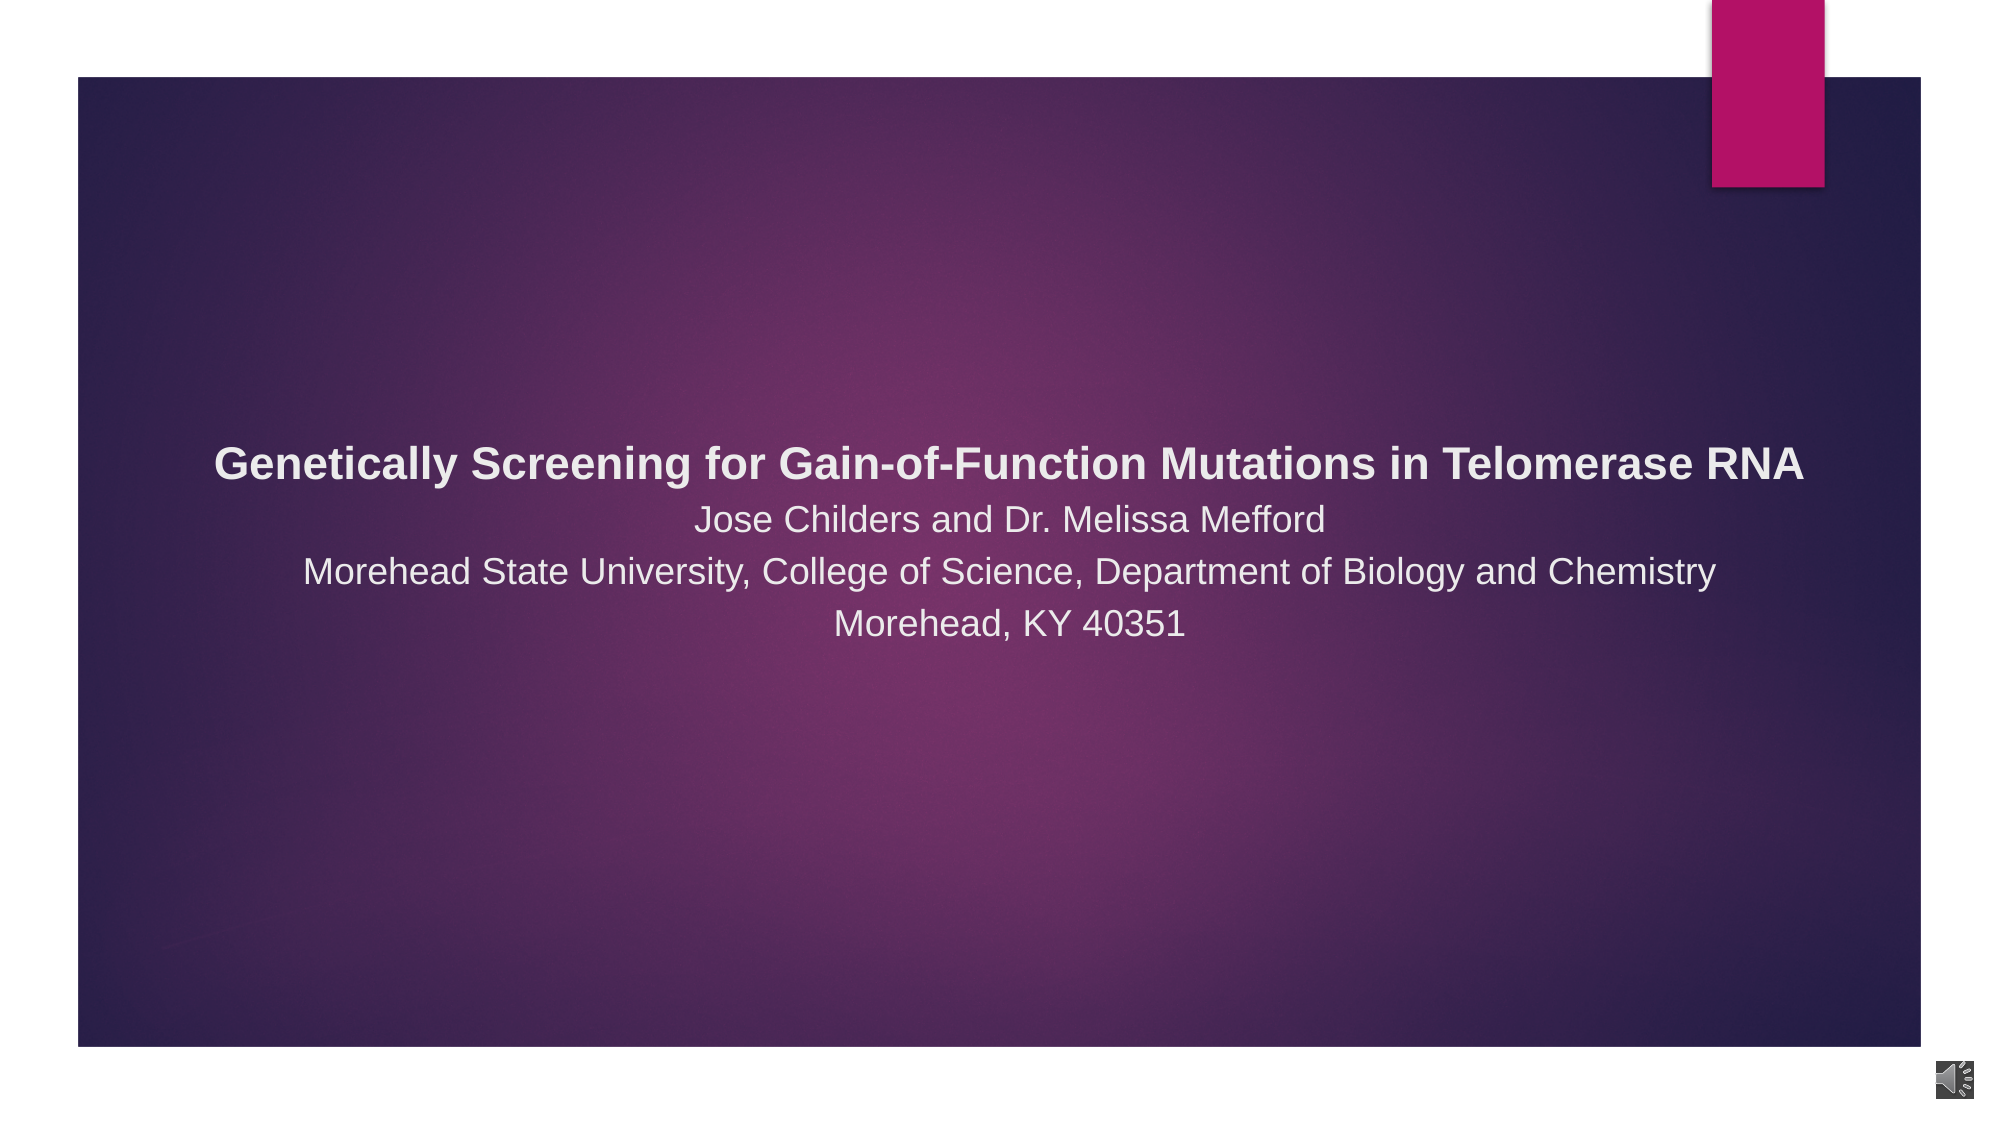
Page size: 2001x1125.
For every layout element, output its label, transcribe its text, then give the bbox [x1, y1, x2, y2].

picture [1934, 1059, 1976, 1101]
title Genetically Screening for Gain-of-Function Mutations in Telomerase RNA Jose Childers and Dr. Melissa Mefford Morehead State University, College of Science, Department of Biology and Chemistry Morehead, KY 40351 [97, 418, 1923, 801]
